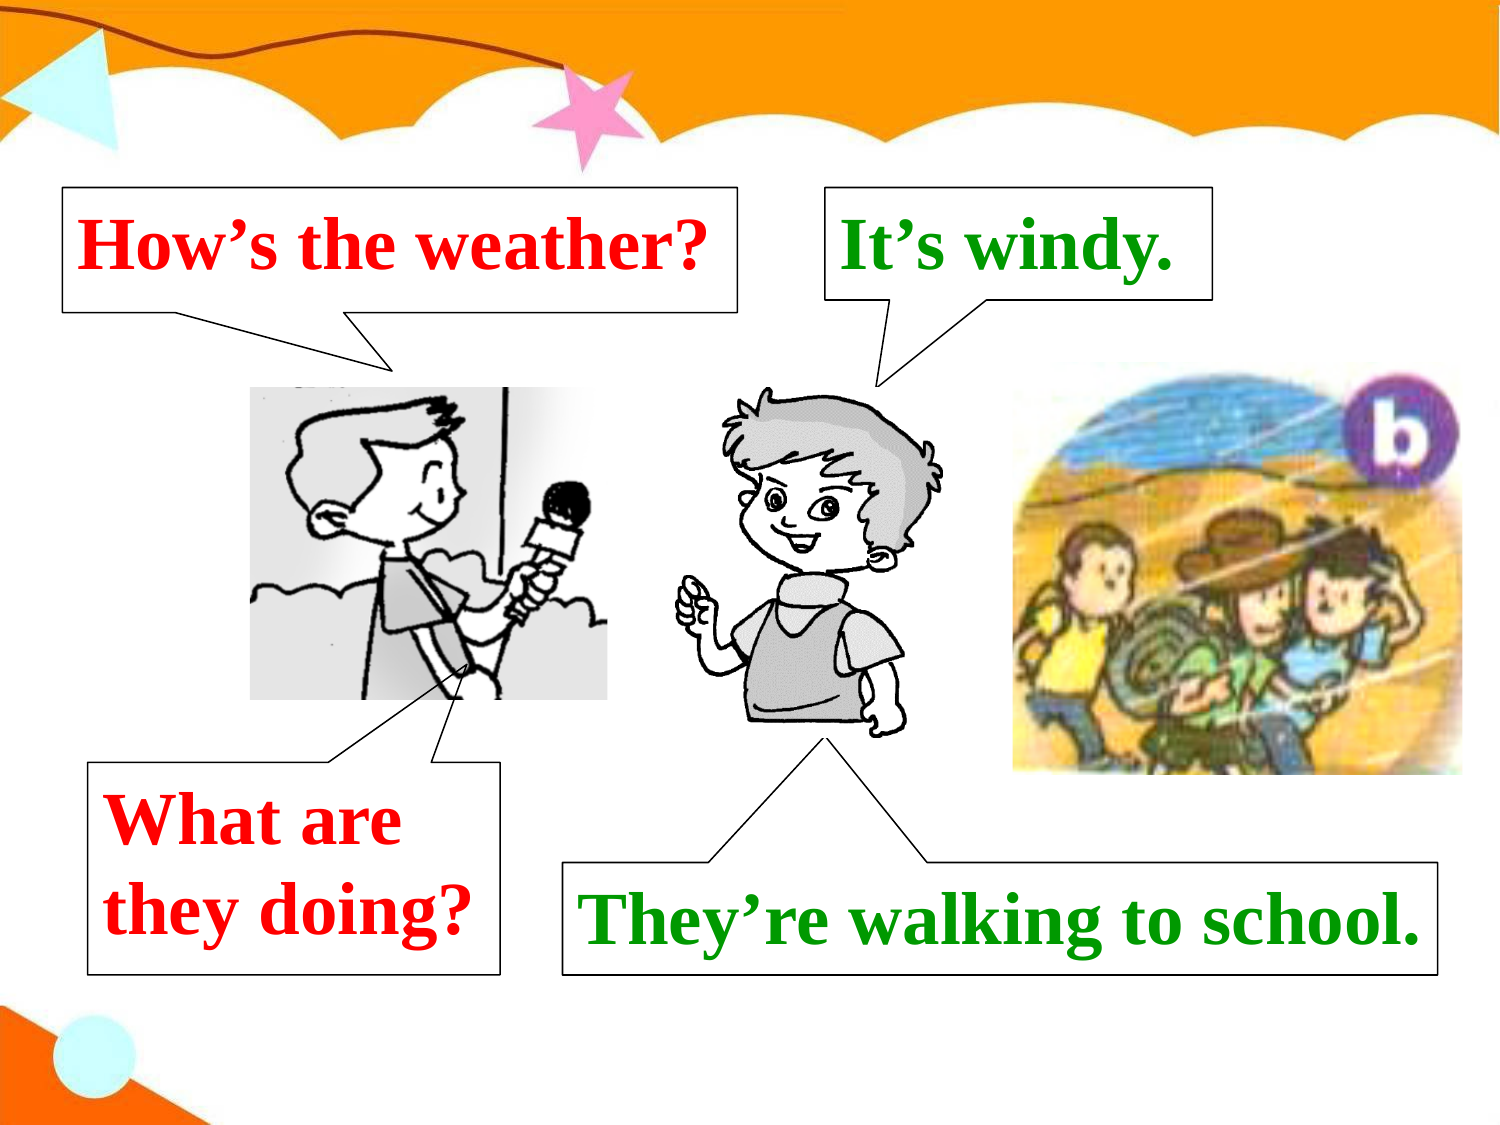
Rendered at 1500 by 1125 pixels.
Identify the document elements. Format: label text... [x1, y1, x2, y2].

picture [0, 0, 1500, 1125]
text_box They’re walking to school. [562, 747, 1438, 976]
text_box It’s windy. [824, 187, 1213, 385]
text_box What are they doing? [87, 710, 501, 975]
text_box How’s the weather? [62, 187, 738, 372]
